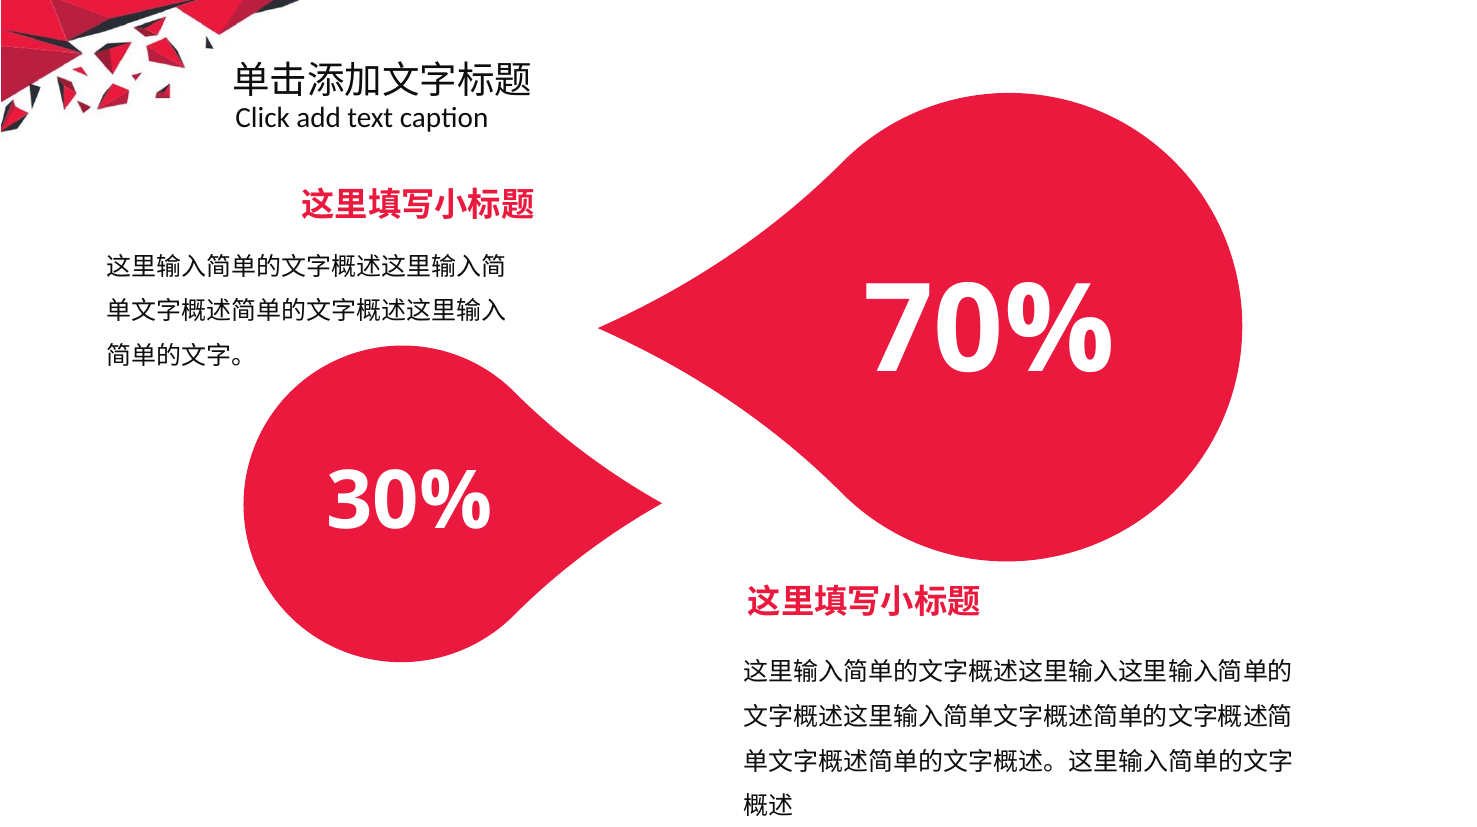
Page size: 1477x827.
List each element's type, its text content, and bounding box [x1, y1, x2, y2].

text_box [803, 90, 1245, 564]
text_box 70% [849, 241, 1131, 404]
text_box 这里填写小标题 [728, 577, 1002, 631]
text_box 30% [311, 460, 508, 553]
text_box 这里输入简单的文字概述这里输入这里输入简单的文字概述这里输入简单文字概述简单的文字概述简单文字概述简单的文字概述。这里输入简单的文字概述 [723, 630, 1333, 827]
text_box [214, 107, 1477, 808]
picture [0, 0, 810, 452]
text_box [241, 460, 665, 665]
